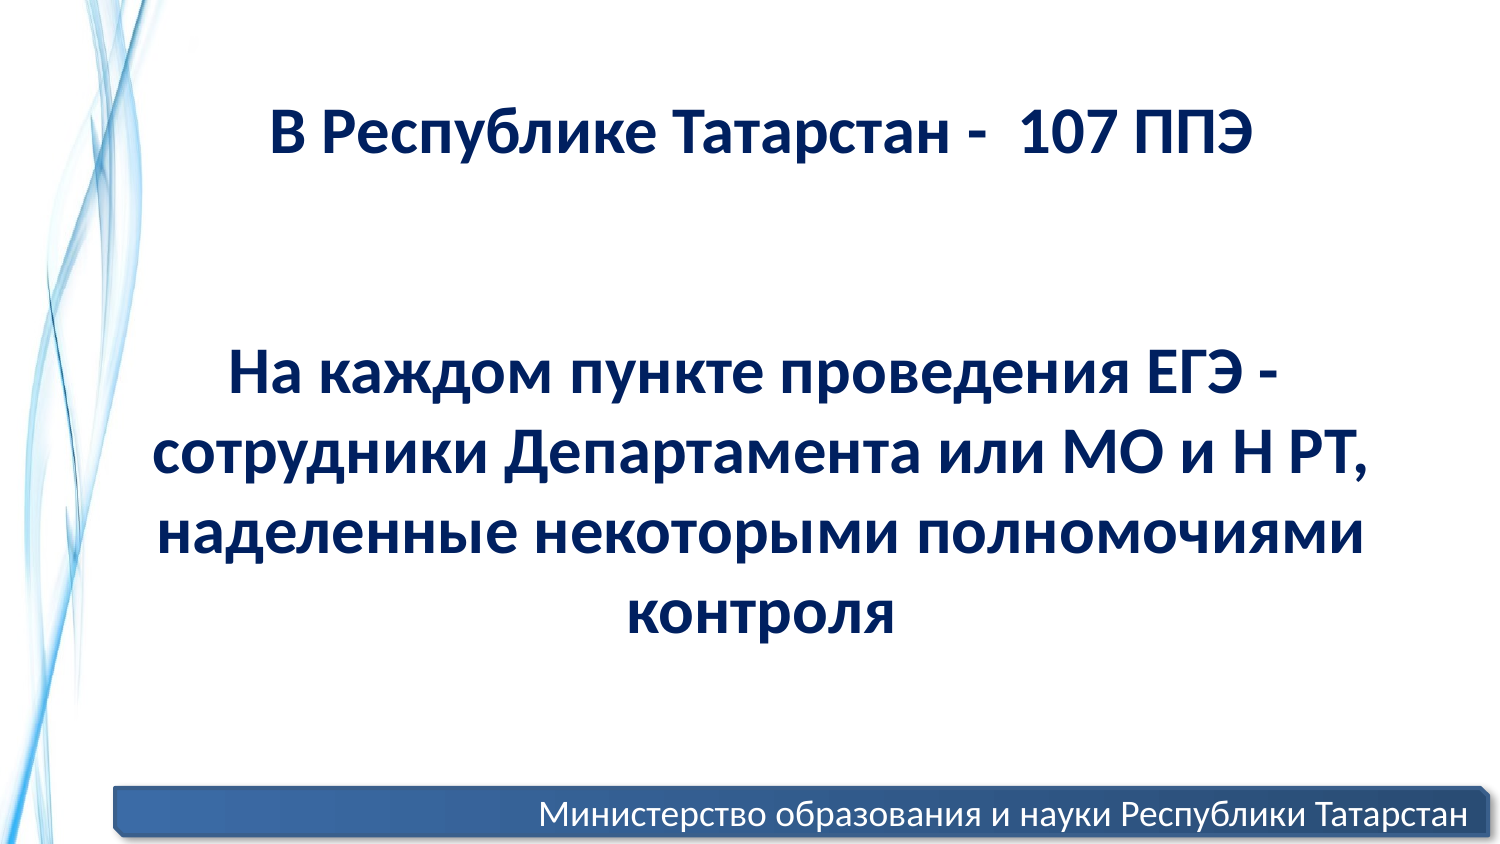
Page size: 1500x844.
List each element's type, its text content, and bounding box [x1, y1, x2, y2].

text_box В Республике Татарстан - 107 ППЭ На каждом пункте проведения ЕГЭ - сотрудники Департамента или МО и Н РТ, наделенные некоторыми полномочиями контроля [235, 79, 1424, 654]
text_box Министерство образования и науки Республики Татарстан [235, 785, 1491, 838]
picture [0, 0, 231, 844]
